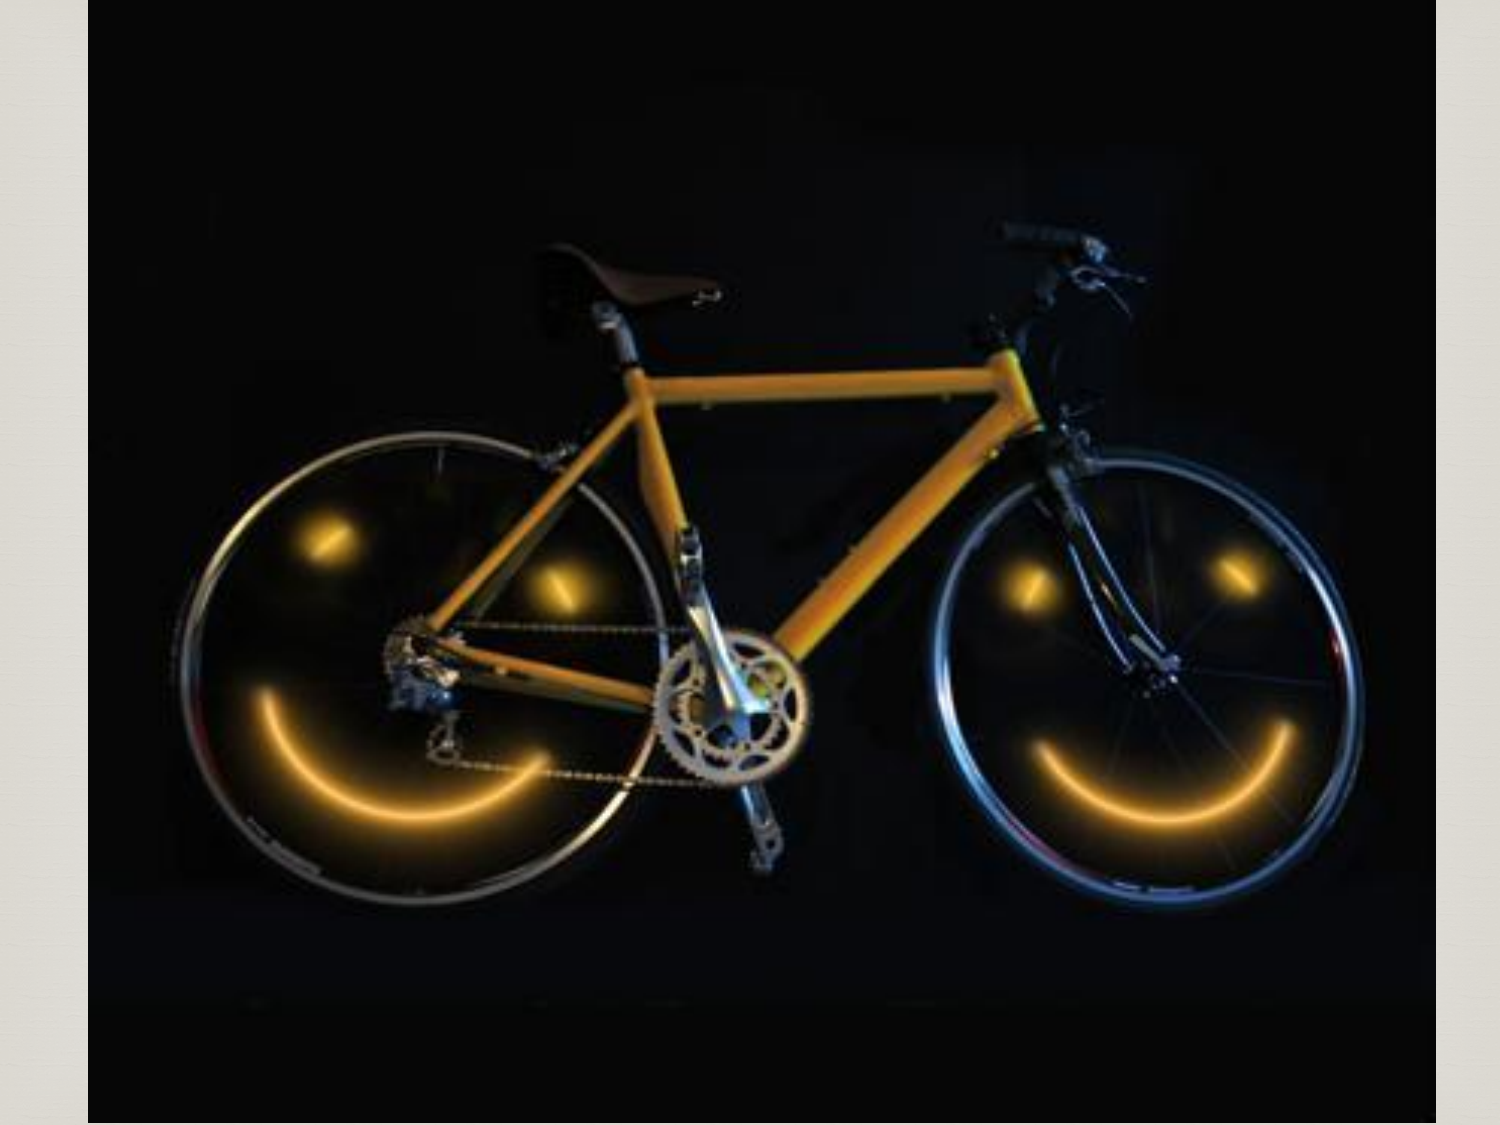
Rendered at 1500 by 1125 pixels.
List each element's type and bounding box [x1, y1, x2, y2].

list [87, 0, 1436, 1124]
